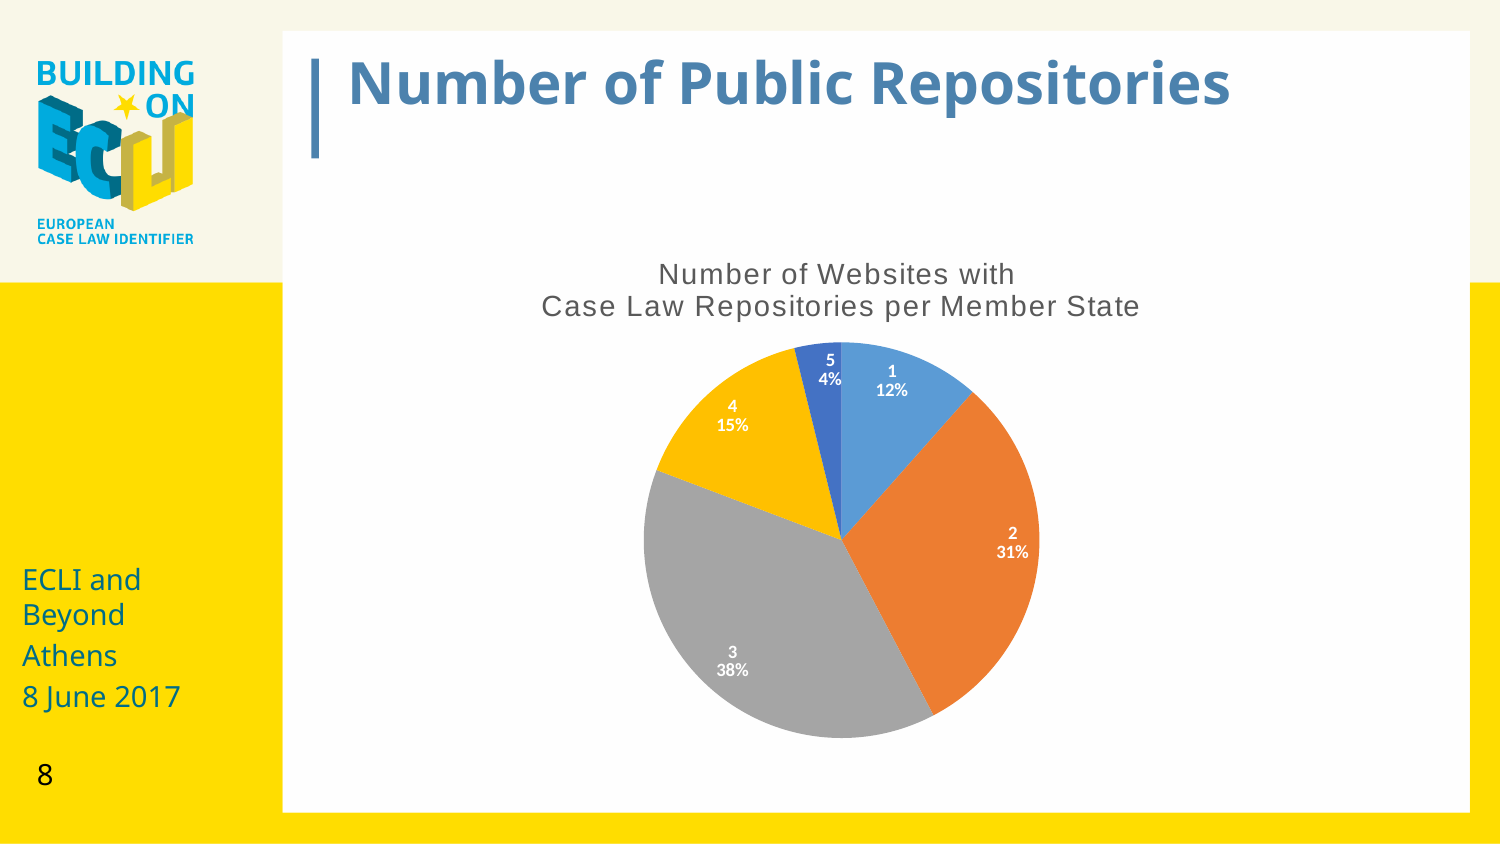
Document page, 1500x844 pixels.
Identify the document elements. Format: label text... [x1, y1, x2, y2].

text_box ECLI and Beyond Athens 8 June 2017 [22, 561, 252, 702]
text_box [311, 58, 319, 159]
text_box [347, 56, 1471, 156]
text_box 8 [22, 748, 132, 807]
chart [417, 230, 1266, 749]
picture [0, 0, 1500, 844]
